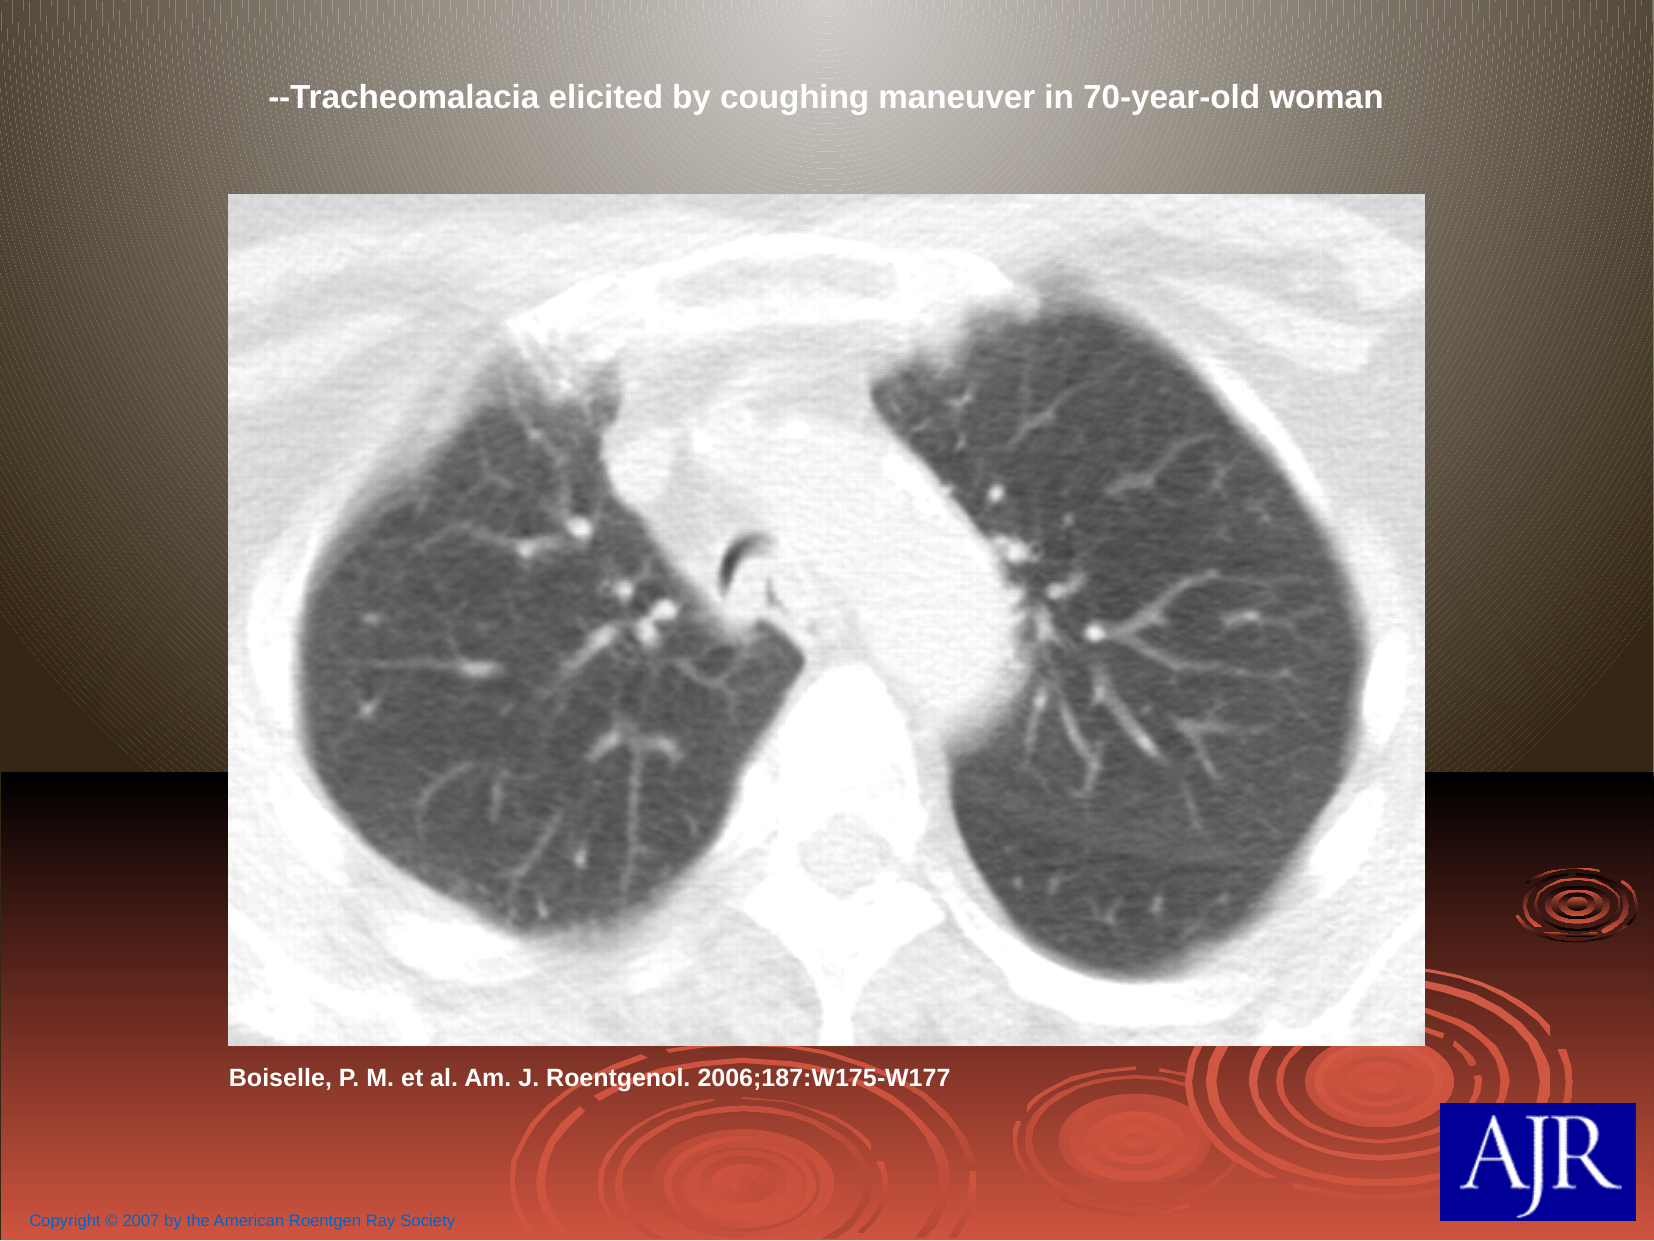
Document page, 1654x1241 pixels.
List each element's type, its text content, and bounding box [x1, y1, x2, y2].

text_box Copyright © 2007 by the American Roentgen Ray Society [29, 1210, 1624, 1231]
picture [228, 194, 1425, 1046]
text_box --Tracheomalacia elicited by coughing maneuver in 70-year-old woman [29, 77, 1624, 117]
text_box Boiselle, P. M. et al. Am. J. Roentgenol. 2006;187:W175-W177 [228, 1062, 1425, 1093]
picture [1440, 1103, 1636, 1221]
